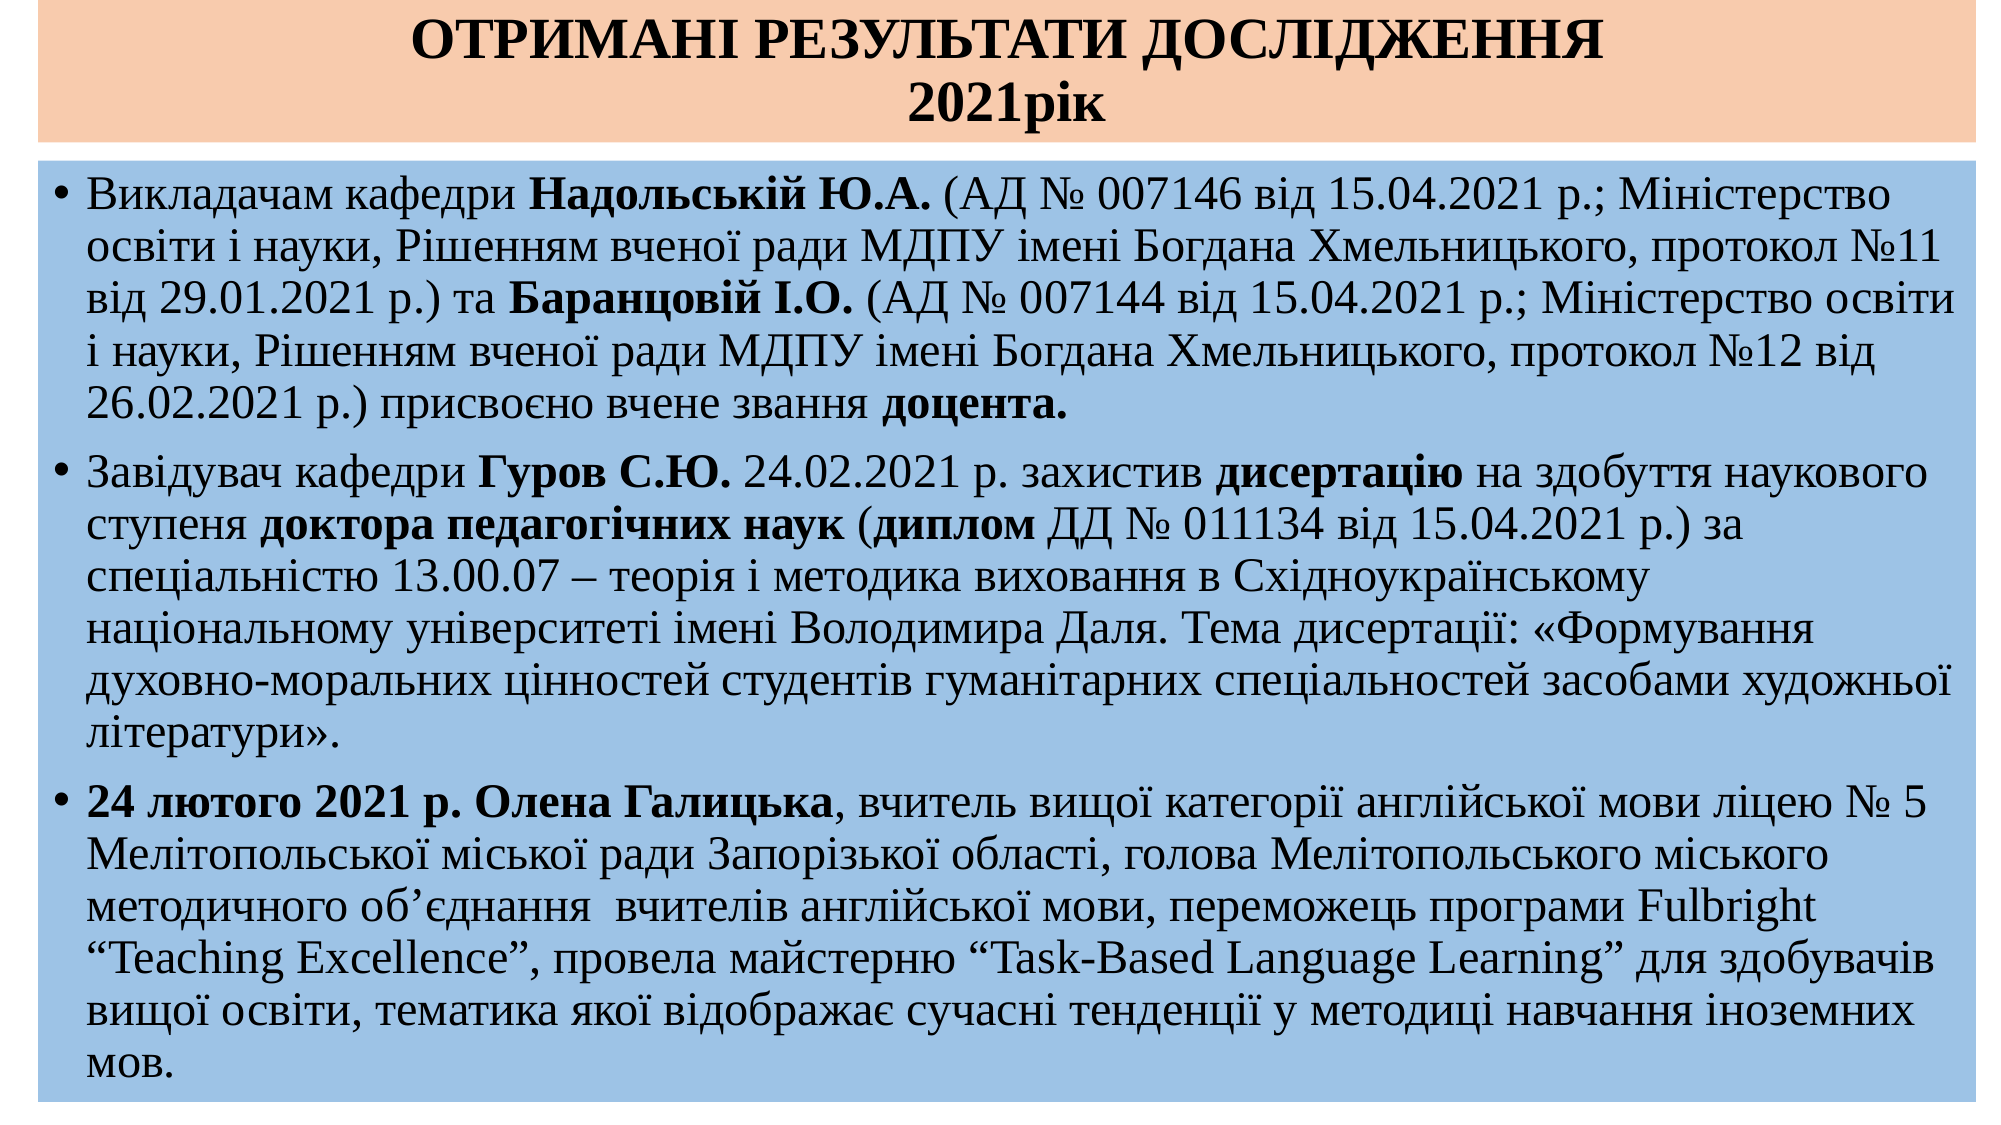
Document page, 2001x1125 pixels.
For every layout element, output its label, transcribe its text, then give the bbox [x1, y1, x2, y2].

list Викладачам кафедри Надольській Ю.А. (АД № 007146 від 15.04.2021 р.; Міністерство освіти і науки, Рішенням вченої ради МДПУ імені Богдана Хмельницького, протокол №11 від 29.01.2021 р.) та Баранцовій І.О. (АД № 007144 від 15.04.2021 р.; Міністерство освіти і науки, Рішенням вченої ради МДПУ імені Богдана Хмельницького, протокол №12 від 26.02.2021 р.) присвоєно вчене звання доцента. Завідувач кафедри Гуров С.Ю. 24.02.2021 р. захистив дисертацію на здобуття наукового ступеня доктора педагогічних наук (диплом ДД № 011134 від 15.04.2021 р.) за спеціальністю 13.00.07 – теорія і методика виховання в Східноукраїнському національному університеті імені Володимира Даля. Тема дисертації: «Формування духовно-моральних цінностей студентів гуманітарних спеціальностей засобами художньої літератури». 24 лютого 2021 р. Олена Галицька, вчитель вищої категорії англійської мови ліцею № 5 Мелітопольської міської ради Запорізької області, голова Мелітопольського міського методичного об’єднання вчителів англійської мови, переможець програми Fulbright “Teaching Excellence”, провела майстерню “Task-Based Language Learning” для здобувачів вищої освіти, тематика якої відображає сучасні тенденції у методиці навчання іноземних мов. [38, 160, 1976, 1102]
title ОТРИМАНІ РЕЗУЛЬТАТИ ДОСЛІДЖЕННЯ 2021рік [38, 0, 1976, 143]
